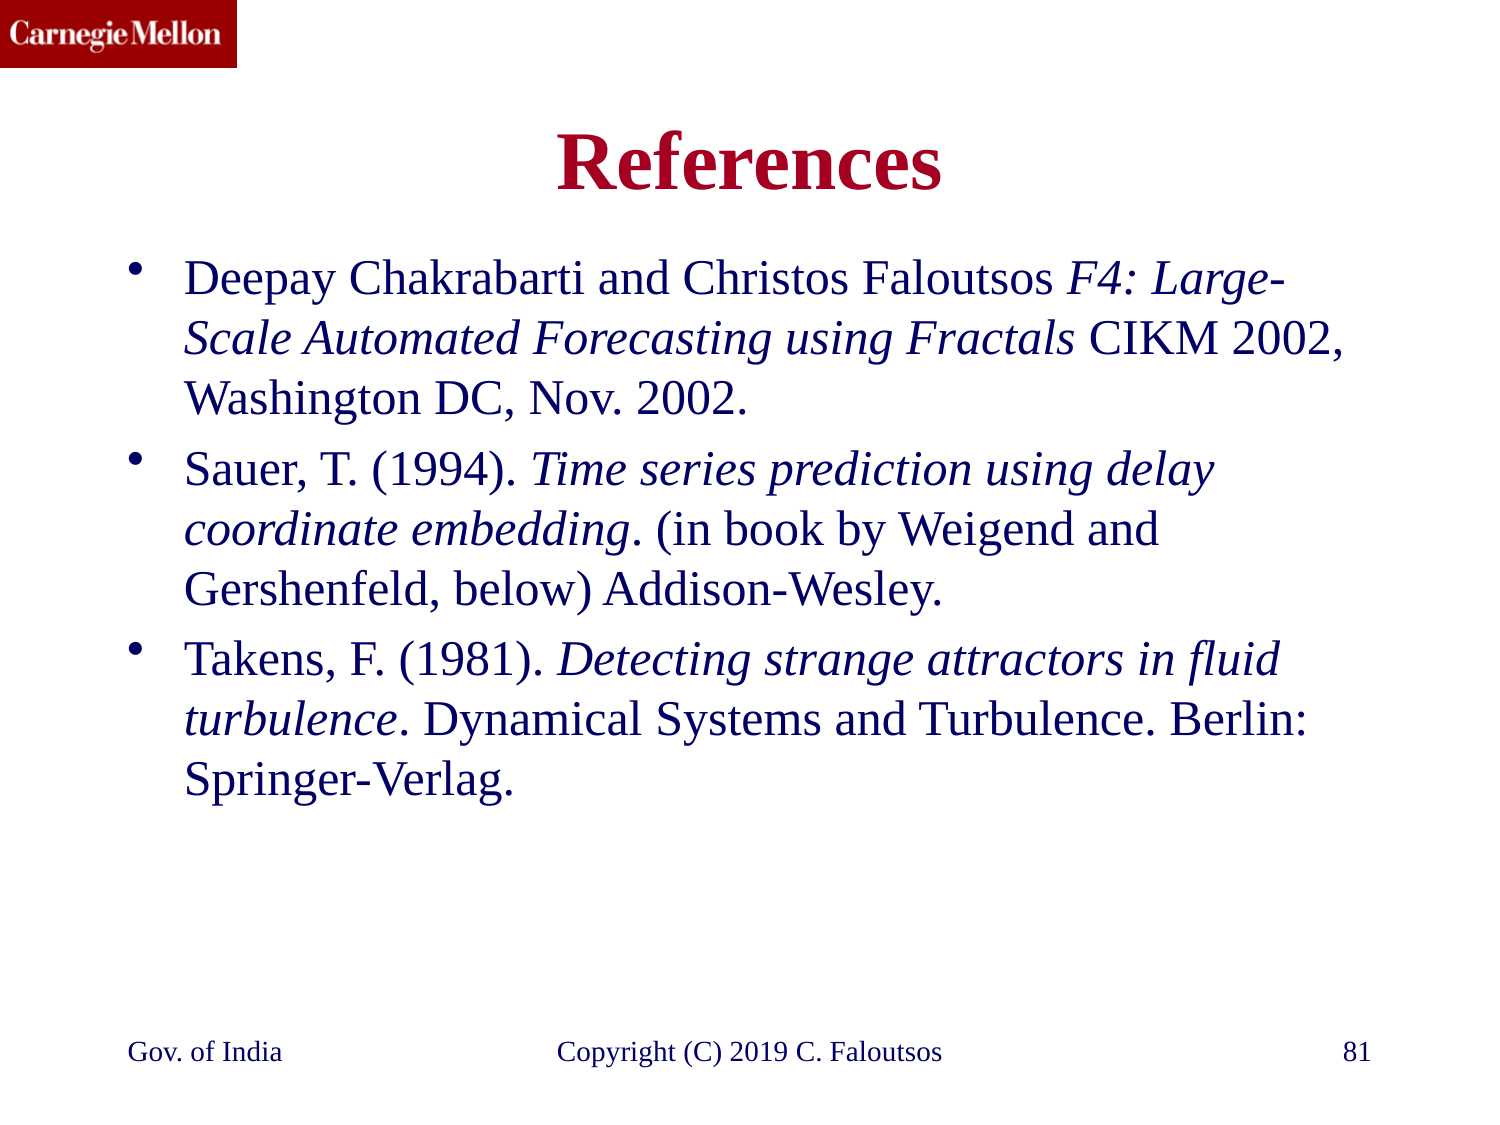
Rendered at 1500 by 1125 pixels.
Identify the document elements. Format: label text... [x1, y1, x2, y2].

title References [112, 99, 1388, 213]
slide_number Gov. of India [112, 1024, 426, 1101]
list Deepay Chakrabarti and Christos Faloutsos F4: Large-Scale Automated Forecasting using Fractals CIKM 2002, Washington DC, Nov. 2002. Sauer, T. (1994). Time series prediction using delay coordinate embedding. (in book by Weigend and Gershenfeld, below) Addison-Wesley. Takens, F. (1981). Detecting strange attractors in fluid turbulence. Dynamical Systems and Turbulence. Berlin: Springer-Verlag. [112, 237, 1388, 1001]
footer Copyright (C) 2019 C. Faloutsos [512, 1024, 988, 1101]
picture [0, 0, 237, 68]
slide_number 81 [1074, 1024, 1388, 1101]
